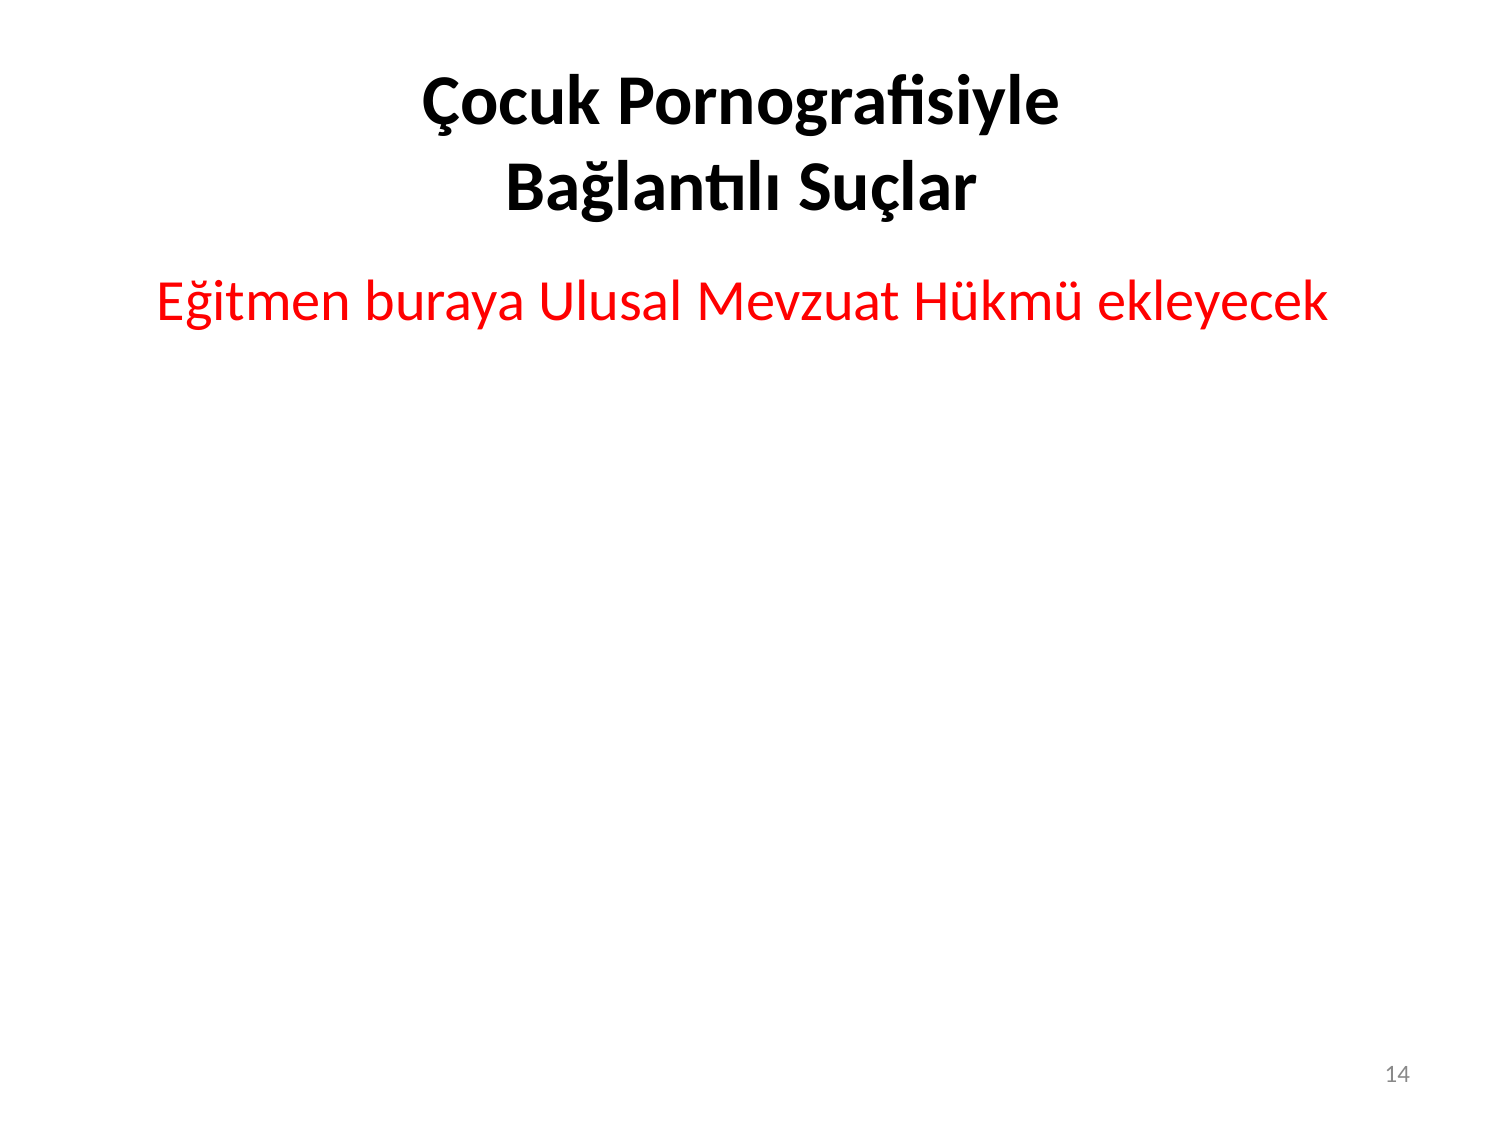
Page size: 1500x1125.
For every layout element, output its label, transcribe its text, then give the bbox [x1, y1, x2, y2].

title Çocuk Pornografisiyle Bağlantılı Suçlar [75, 45, 1425, 233]
list Eğitmen buraya Ulusal Mevzuat Hükmü ekleyecek [75, 262, 1425, 1005]
slide_number 14 [1074, 1042, 1425, 1103]
